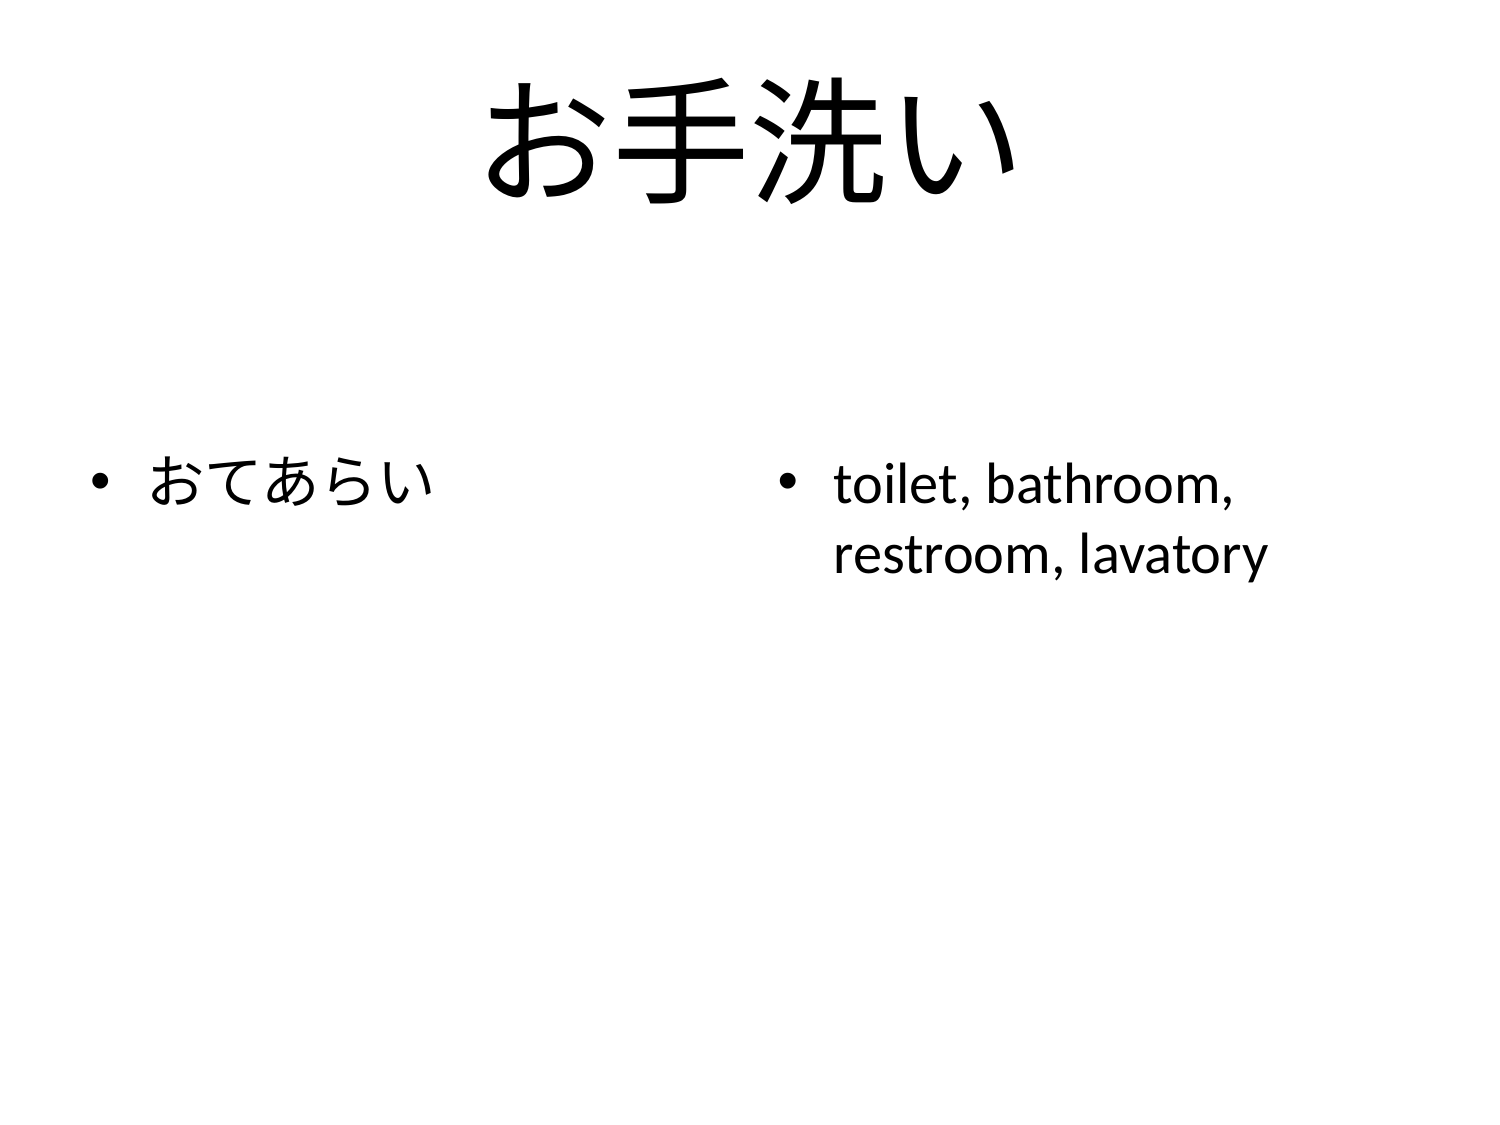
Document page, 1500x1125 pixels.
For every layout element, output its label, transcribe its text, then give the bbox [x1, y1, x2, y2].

title お手洗い [74, 44, 1426, 233]
list toilet, bathroom, restroom, lavatory [762, 437, 1426, 1006]
list おてあらい [74, 437, 738, 1006]
